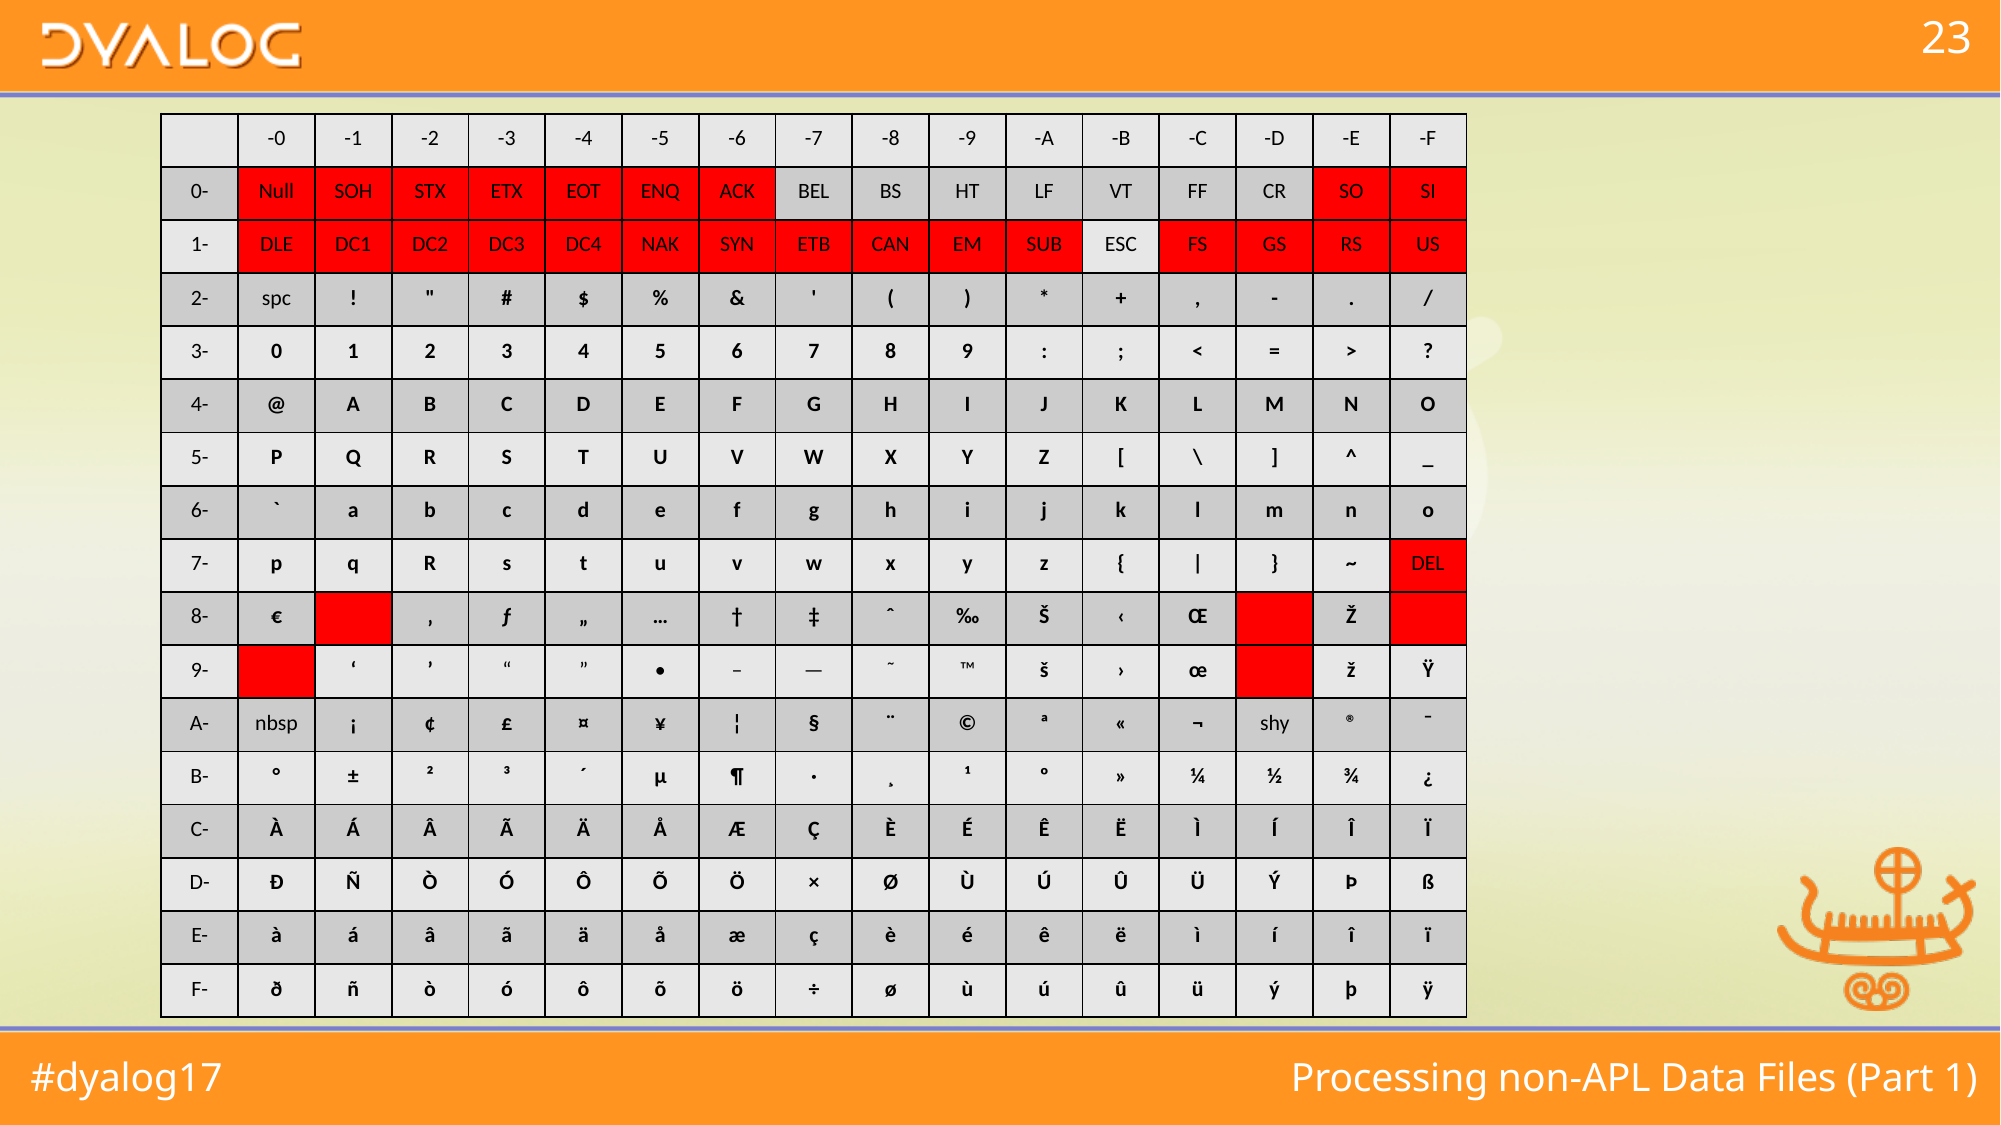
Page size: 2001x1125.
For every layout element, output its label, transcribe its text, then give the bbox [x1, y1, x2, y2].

table_cell — [776, 646, 851, 697]
table_header -3 [469, 115, 544, 166]
table_cell BS [853, 168, 928, 219]
table_cell Ì [1160, 805, 1235, 857]
table_cell Ÿ [1391, 646, 1466, 697]
table_cell VT [1083, 168, 1158, 219]
table_cell EM [930, 221, 1005, 272]
table_header -E [1314, 115, 1389, 166]
table_cell í [1237, 912, 1312, 963]
table_header -8 [853, 115, 928, 166]
table_cell v [700, 540, 775, 591]
table_cell $ [546, 274, 621, 325]
table_cell ¡ [316, 699, 391, 751]
table_cell Ü [1160, 859, 1235, 910]
table_cell ” [546, 646, 621, 697]
table_cell STX [393, 168, 468, 219]
table_cell ¬ [1160, 699, 1235, 751]
table_cell è [853, 912, 928, 963]
table_cell Ñ [316, 859, 391, 910]
table_cell 0 [239, 327, 314, 378]
table_cell \ [1160, 433, 1235, 485]
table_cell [930, 965, 1005, 1016]
table_cell £ [469, 699, 544, 751]
table_cell ´ [546, 752, 621, 804]
table_cell ž [1314, 646, 1389, 697]
table_cell 5 [623, 327, 698, 378]
table_cell ® [1314, 699, 1389, 751]
table_header -C [1160, 115, 1235, 166]
table_header -F [1391, 115, 1466, 166]
table_cell ² [393, 752, 468, 804]
table_cell 4- [162, 380, 237, 432]
table_cell ¤ [546, 699, 621, 751]
table_cell E- [162, 912, 237, 963]
table_cell š [1007, 646, 1082, 697]
table_cell © [930, 699, 1005, 751]
table_cell g [776, 487, 851, 538]
table_cell 8 [853, 327, 928, 378]
table_cell @ [239, 380, 314, 432]
table_cell " [393, 274, 468, 325]
table_cell S [469, 433, 544, 485]
table_cell Î [1314, 805, 1389, 857]
table_cell ° [239, 752, 314, 804]
table_cell ˜ [853, 646, 928, 697]
table_cell å [623, 912, 698, 963]
table_cell Ô [546, 859, 621, 910]
table_cell F [700, 380, 775, 432]
table_cell - [1237, 274, 1312, 325]
table_cell s [469, 540, 544, 591]
table_cell î [1314, 912, 1389, 963]
table_cell { [1083, 540, 1158, 591]
table_cell SYN [700, 221, 775, 272]
table_cell SO [1314, 168, 1389, 219]
table_header -5 [623, 115, 698, 166]
table_cell DC4 [546, 221, 621, 272]
table_cell ESC [1083, 221, 1158, 272]
table_cell ~ [1314, 540, 1389, 591]
table_cell z [1007, 540, 1082, 591]
table_cell ¢ [393, 699, 468, 751]
table_header -2 [393, 115, 468, 166]
table_cell Ó [469, 859, 544, 910]
table_cell · [776, 752, 851, 804]
table_cell ç [776, 912, 851, 963]
table_cell ! [316, 274, 391, 325]
table_cell ˆ [853, 593, 928, 644]
table_cell € [239, 593, 314, 644]
table_cell [ [1083, 433, 1158, 485]
table_cell ‚ [393, 593, 468, 644]
table_cell Í [1237, 805, 1312, 857]
table_cell t [546, 540, 621, 591]
table_cell BEL [776, 168, 851, 219]
table_cell ( [853, 274, 928, 325]
table_cell ß [1391, 859, 1466, 910]
table_cell ; [1083, 327, 1158, 378]
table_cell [1314, 965, 1389, 1016]
table_cell RS [1314, 221, 1389, 272]
table_cell Á [316, 805, 391, 857]
table_cell p [239, 540, 314, 591]
table_header -1 [316, 115, 391, 166]
table_cell Q [316, 433, 391, 485]
table_cell c [469, 487, 544, 538]
table_cell W [776, 433, 851, 485]
table_cell US [1391, 221, 1466, 272]
table_cell : [1007, 327, 1082, 378]
table_cell Y [930, 433, 1005, 485]
table_cell ª [1007, 699, 1082, 751]
table_cell ENQ [623, 168, 698, 219]
table_cell Ù [930, 859, 1005, 910]
table_header -6 [700, 115, 775, 166]
table_cell Z [1007, 433, 1082, 485]
table_cell x [853, 540, 928, 591]
table_cell DEL [1391, 540, 1466, 591]
table_cell CAN [853, 221, 928, 272]
table_cell DC1 [316, 221, 391, 272]
table_cell Š [1007, 593, 1082, 644]
table_cell Ø [853, 859, 928, 910]
table_cell ’ [393, 646, 468, 697]
table_cell ACK [700, 168, 775, 219]
table_cell œ [1160, 646, 1235, 697]
table_cell k [1083, 487, 1158, 538]
table_cell = [1237, 327, 1312, 378]
table_cell l [1160, 487, 1235, 538]
table_cell j [1007, 487, 1082, 538]
table_cell Ú [1007, 859, 1082, 910]
table_cell / [1391, 274, 1466, 325]
table_cell [1391, 593, 1466, 644]
table_cell N [1314, 380, 1389, 432]
table_cell DC3 [469, 221, 544, 272]
table_cell ¥ [623, 699, 698, 751]
table_cell d [546, 487, 621, 538]
table_cell u [623, 540, 698, 591]
table_cell FS [1160, 221, 1235, 272]
table_cell + [1083, 274, 1158, 325]
table_cell K [1083, 380, 1158, 432]
table_cell 1- [162, 221, 237, 272]
table_cell 1 [316, 327, 391, 378]
table_cell é [930, 912, 1005, 963]
table_cell Ò [393, 859, 468, 910]
table_cell b [393, 487, 468, 538]
table_cell ™ [930, 646, 1005, 697]
table_cell h [853, 487, 928, 538]
table_header -9 [930, 115, 1005, 166]
table_cell . [1314, 274, 1389, 325]
table_cell O [1391, 380, 1466, 432]
table_cell | [1160, 540, 1235, 591]
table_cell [162, 965, 237, 1016]
table_cell ¨ [853, 699, 928, 751]
table_cell Ê [1007, 805, 1082, 857]
table_cell DC2 [393, 221, 468, 272]
table_cell U [623, 433, 698, 485]
table_cell A [316, 380, 391, 432]
table_cell o [1391, 487, 1466, 538]
table_cell G [776, 380, 851, 432]
table_cell … [623, 593, 698, 644]
table_cell Ï [1391, 805, 1466, 857]
table_cell ¿ [1391, 752, 1466, 804]
table_cell ¦ [700, 699, 775, 751]
table_cell % [623, 274, 698, 325]
table_cell Â [393, 805, 468, 857]
table_cell › [1083, 646, 1158, 697]
table_cell * [1007, 274, 1082, 325]
table_cell M [1237, 380, 1312, 432]
table_cell 3- [162, 327, 237, 378]
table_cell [1083, 965, 1158, 1016]
table_cell ‘ [316, 646, 391, 697]
table_cell È [853, 805, 928, 857]
table_cell A- [162, 699, 237, 751]
table_cell ê [1007, 912, 1082, 963]
table_cell 9 [930, 327, 1005, 378]
table_cell LF [1007, 168, 1082, 219]
table_cell µ [623, 752, 698, 804]
table_cell Æ [700, 805, 775, 857]
table_cell Ö [700, 859, 775, 910]
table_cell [469, 965, 544, 1016]
table_cell C [469, 380, 544, 432]
table_cell 3 [469, 327, 544, 378]
table_cell ‹ [1083, 593, 1158, 644]
table_cell DLE [239, 221, 314, 272]
table_cell 4 [546, 327, 621, 378]
table_cell ETB [776, 221, 851, 272]
table_cell } [1237, 540, 1312, 591]
table_cell 6 [700, 327, 775, 378]
picture [0, 0, 2001, 1125]
table_cell > [1314, 327, 1389, 378]
table_cell q [316, 540, 391, 591]
table_cell ¸ [853, 752, 928, 804]
table_header -4 [546, 115, 621, 166]
table_header -B [1083, 115, 1158, 166]
table_cell Õ [623, 859, 698, 910]
table_cell ‰ [930, 593, 1005, 644]
table_cell GS [1237, 221, 1312, 272]
table_cell « [1083, 699, 1158, 751]
table_cell à [239, 912, 314, 963]
table_cell e [623, 487, 698, 538]
table_header [162, 115, 237, 166]
table_cell , [1160, 274, 1235, 325]
table_cell § [776, 699, 851, 751]
table_cell 5- [162, 433, 237, 485]
table_cell nbsp [239, 699, 314, 751]
table_cell 7 [776, 327, 851, 378]
table_header -A [1007, 115, 1082, 166]
table_cell 2 [393, 327, 468, 378]
table_cell ' [776, 274, 851, 325]
table_cell À [239, 805, 314, 857]
table_cell D- [162, 859, 237, 910]
table_cell Ç [776, 805, 851, 857]
table_cell I [930, 380, 1005, 432]
table_cell P [239, 433, 314, 485]
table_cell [1237, 965, 1312, 1016]
table_cell ± [316, 752, 391, 804]
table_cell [853, 965, 928, 1016]
table_cell NAK [623, 221, 698, 272]
table_cell ë [1083, 912, 1158, 963]
table_cell f [700, 487, 775, 538]
table_cell ã [469, 912, 544, 963]
table_cell á [316, 912, 391, 963]
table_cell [1391, 965, 1466, 1016]
table_cell ¼ [1160, 752, 1235, 804]
table_cell ] [1237, 433, 1312, 485]
table_cell m [1237, 487, 1312, 538]
table_cell Ä [546, 805, 621, 857]
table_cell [700, 965, 775, 1016]
table_cell ¯ [1391, 699, 1466, 751]
table_cell ï [1391, 912, 1466, 963]
table_cell Þ [1314, 859, 1389, 910]
table_cell ) [930, 274, 1005, 325]
table_cell Null [239, 168, 314, 219]
table_cell HT [930, 168, 1005, 219]
table_cell _ [1391, 433, 1466, 485]
table_cell [239, 646, 314, 697]
table_cell Ð [239, 859, 314, 910]
table_cell C- [162, 805, 237, 857]
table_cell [546, 965, 621, 1016]
table_cell Ž [1314, 593, 1389, 644]
table_cell â [393, 912, 468, 963]
table_cell Œ [1160, 593, 1235, 644]
table_cell 7- [162, 540, 237, 591]
table_cell shy [1237, 699, 1312, 751]
table_cell [316, 593, 391, 644]
table_cell ä [546, 912, 621, 963]
table_cell SOH [316, 168, 391, 219]
table_cell » [1083, 752, 1158, 804]
table_cell ƒ [469, 593, 544, 644]
table_cell † [700, 593, 775, 644]
table_cell 6- [162, 487, 237, 538]
table_cell T [546, 433, 621, 485]
table_cell ` [239, 487, 314, 538]
table_cell y [930, 540, 1005, 591]
table_cell ½ [1237, 752, 1312, 804]
table_cell 0- [162, 168, 237, 219]
table_cell V [700, 433, 775, 485]
table_cell ‡ [776, 593, 851, 644]
table_cell – [700, 646, 775, 697]
table_cell # [469, 274, 544, 325]
table_cell & [700, 274, 775, 325]
table_header -D [1237, 115, 1312, 166]
table_cell 8- [162, 593, 237, 644]
table_cell Ý [1237, 859, 1312, 910]
table_cell B [393, 380, 468, 432]
table_cell < [1160, 327, 1235, 378]
table_header -7 [776, 115, 851, 166]
table_cell w [776, 540, 851, 591]
table_cell a [316, 487, 391, 538]
table_cell Å [623, 805, 698, 857]
table_cell H [853, 380, 928, 432]
table_cell 9- [162, 646, 237, 697]
table_cell 2- [162, 274, 237, 325]
table_cell “ [469, 646, 544, 697]
table_cell i [930, 487, 1005, 538]
table_cell ¾ [1314, 752, 1389, 804]
table_cell º [1007, 752, 1082, 804]
table_cell Û [1083, 859, 1158, 910]
table_cell L [1160, 380, 1235, 432]
table_cell spc [239, 274, 314, 325]
table_cell É [930, 805, 1005, 857]
table_cell æ [700, 912, 775, 963]
table_cell FF [1160, 168, 1235, 219]
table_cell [393, 965, 468, 1016]
table_cell n [1314, 487, 1389, 538]
table_cell SI [1391, 168, 1466, 219]
table_cell E [623, 380, 698, 432]
table_cell CR [1237, 168, 1312, 219]
table_cell Ã [469, 805, 544, 857]
table_cell „ [546, 593, 621, 644]
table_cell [776, 965, 851, 1016]
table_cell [316, 965, 391, 1016]
table_cell D [546, 380, 621, 432]
table_cell × [776, 859, 851, 910]
table_cell ì [1160, 912, 1235, 963]
table_cell Ë [1083, 805, 1158, 857]
table_cell • [623, 646, 698, 697]
table_cell ETX [469, 168, 544, 219]
table_cell ¶ [700, 752, 775, 804]
table_cell J [1007, 380, 1082, 432]
table_cell ³ [469, 752, 544, 804]
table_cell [623, 965, 698, 1016]
table_cell R [393, 540, 468, 591]
table_header -0 [239, 115, 314, 166]
table_cell B- [162, 752, 237, 804]
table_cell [239, 965, 314, 1016]
table_cell [1237, 646, 1312, 697]
table_cell SUB [1007, 221, 1082, 272]
table_cell ? [1391, 327, 1466, 378]
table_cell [1007, 965, 1082, 1016]
table_cell ¹ [930, 752, 1005, 804]
table_cell [1237, 593, 1312, 644]
table_cell R [393, 433, 468, 485]
table_cell EOT [546, 168, 621, 219]
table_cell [1160, 965, 1235, 1016]
table_cell ^ [1314, 433, 1389, 485]
table_cell X [853, 433, 928, 485]
